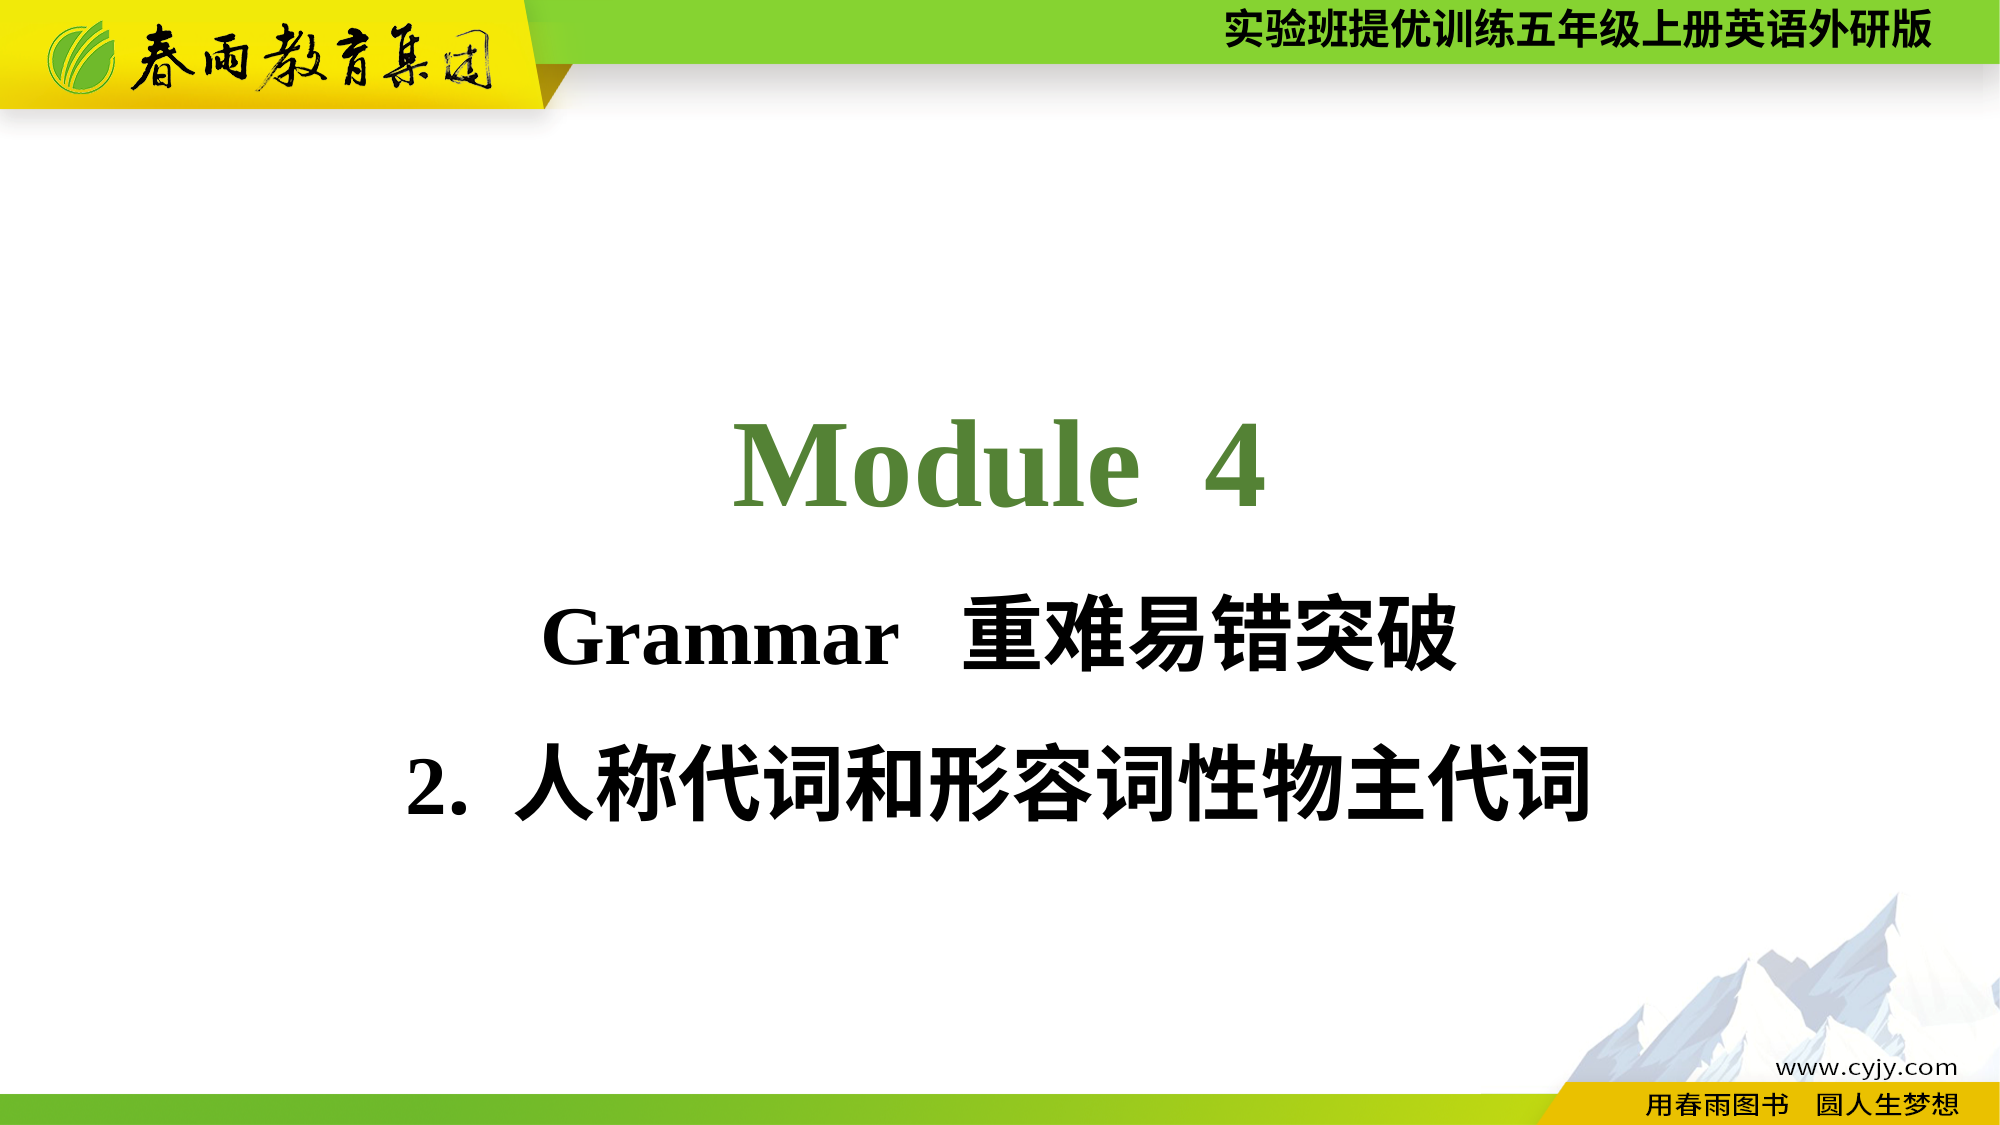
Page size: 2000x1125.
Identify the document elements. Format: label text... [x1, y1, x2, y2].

picture [0, 839, 2000, 1125]
picture [0, 0, 2000, 298]
text_box Module 4 Grammar 重难易错突破 2. 人称代词和形容词性物主代词 [0, 298, 2000, 839]
